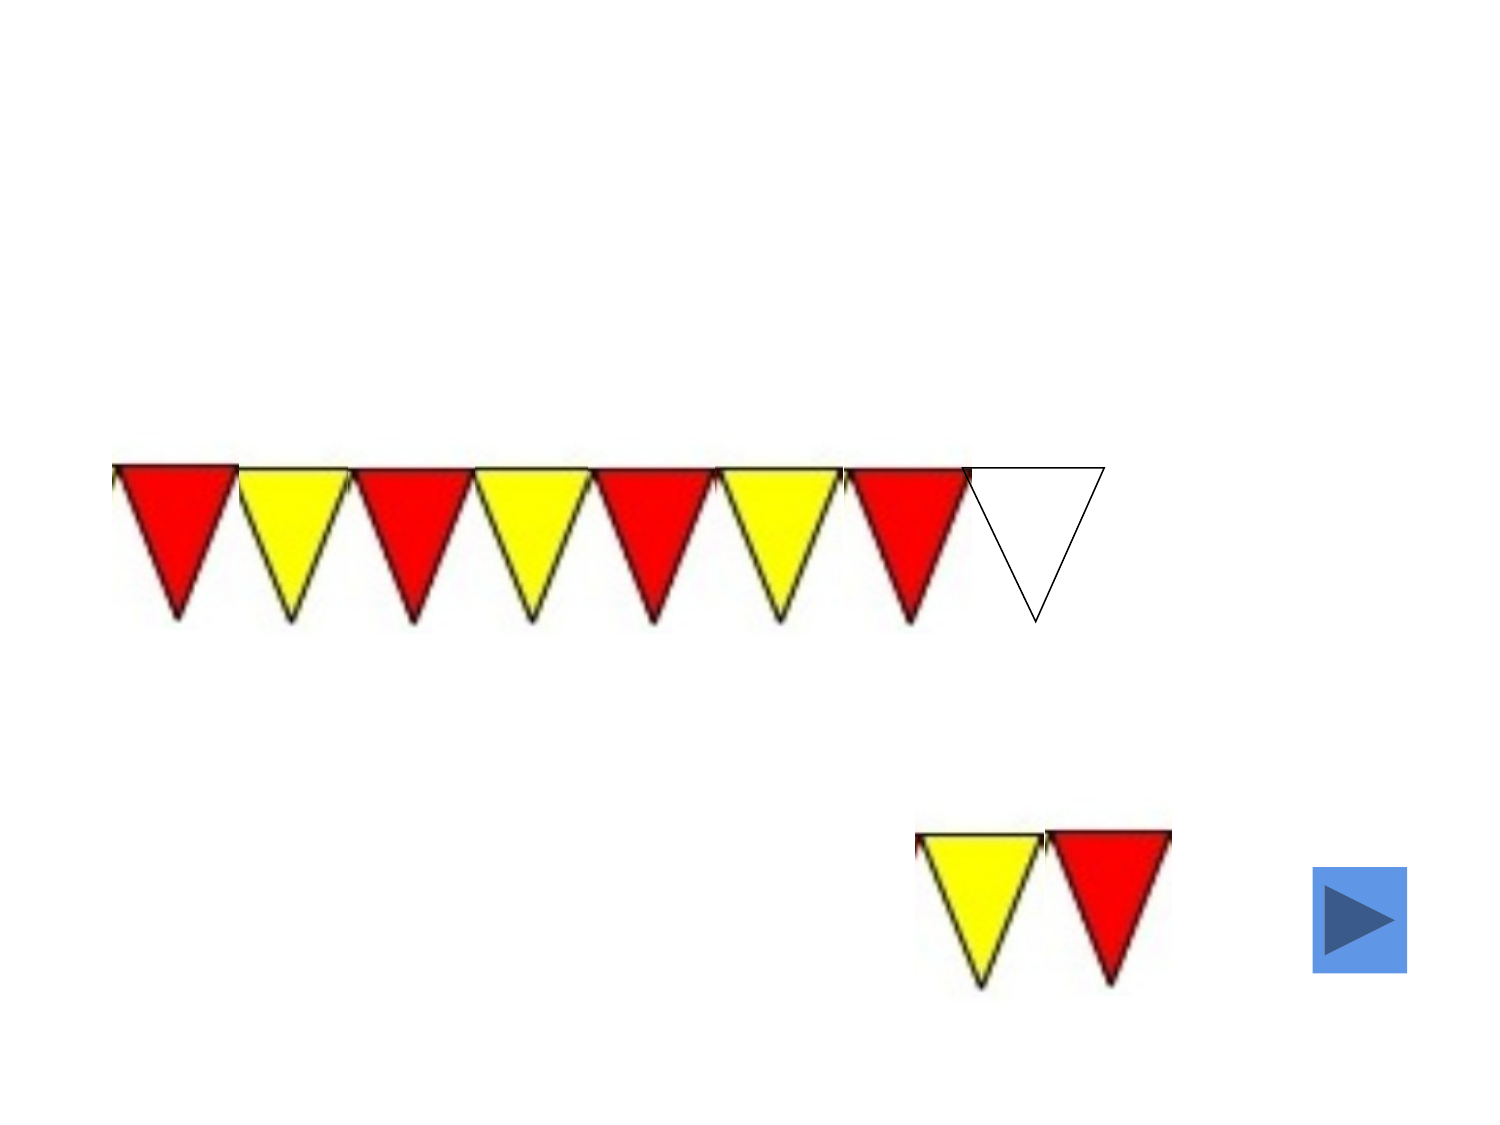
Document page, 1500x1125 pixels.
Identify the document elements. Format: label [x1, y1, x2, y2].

picture [915, 798, 1044, 1005]
text_box [1312, 867, 1408, 974]
picture [112, 432, 843, 639]
text_box [972, 467, 1105, 622]
picture [844, 436, 972, 634]
picture [1045, 798, 1172, 996]
